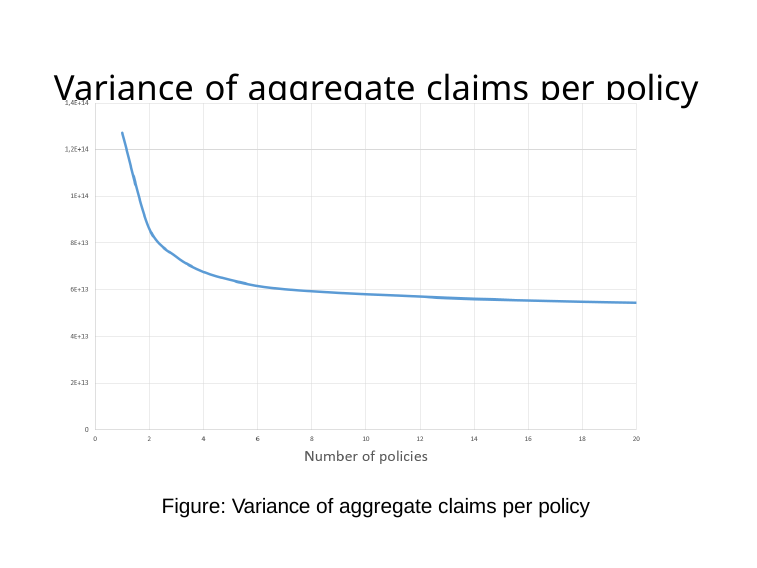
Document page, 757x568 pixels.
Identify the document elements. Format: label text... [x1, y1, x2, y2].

text_box Figure: Variance of aggregate claims per policy [159, 490, 597, 518]
picture [65, 100, 640, 464]
title Variance of aggregate claims per policy [51, 36, 705, 134]
